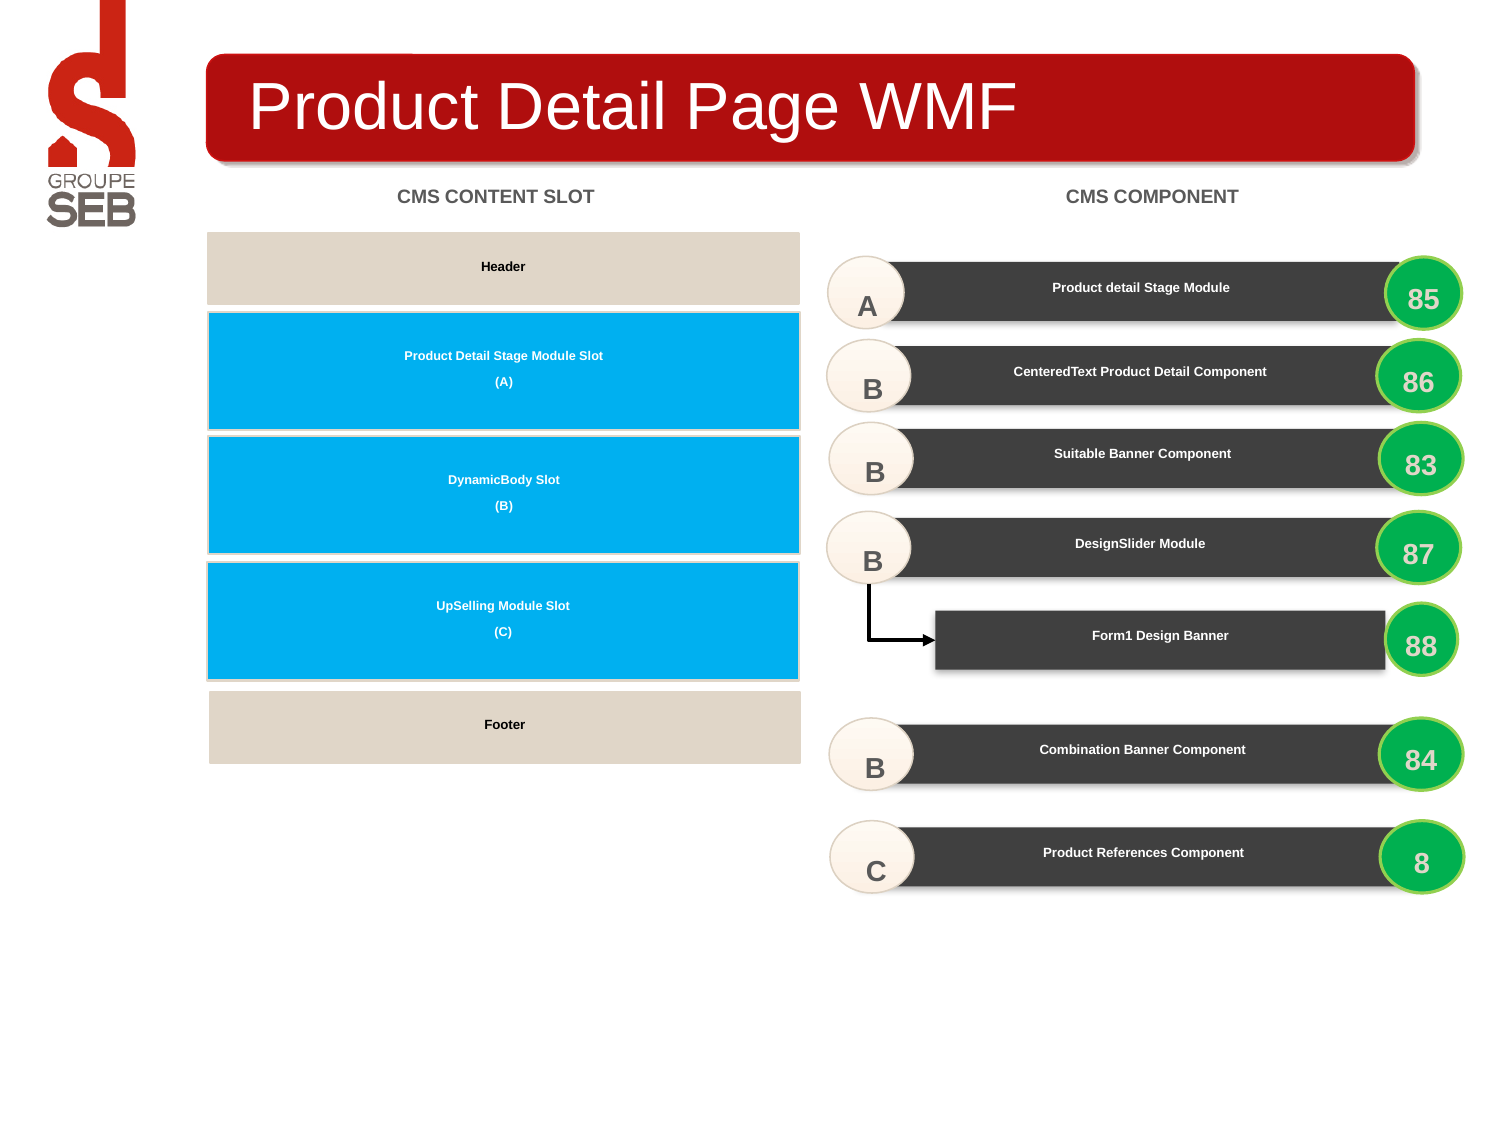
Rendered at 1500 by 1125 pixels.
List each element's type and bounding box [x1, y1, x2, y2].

text_box [829, 820, 1465, 894]
text_box [828, 717, 1464, 791]
text_box [935, 602, 1459, 677]
text_box [206, 434, 802, 556]
text_box [207, 690, 802, 765]
text_box [218, 172, 774, 228]
picture [0, 0, 182, 266]
title [234, 56, 1400, 149]
text_box [205, 560, 801, 683]
text_box [826, 511, 1462, 646]
text_box [827, 256, 1463, 330]
text_box [828, 422, 1464, 495]
text_box [981, 172, 1324, 228]
text_box [206, 310, 802, 433]
text_box [826, 339, 1462, 413]
text_box [206, 231, 801, 306]
